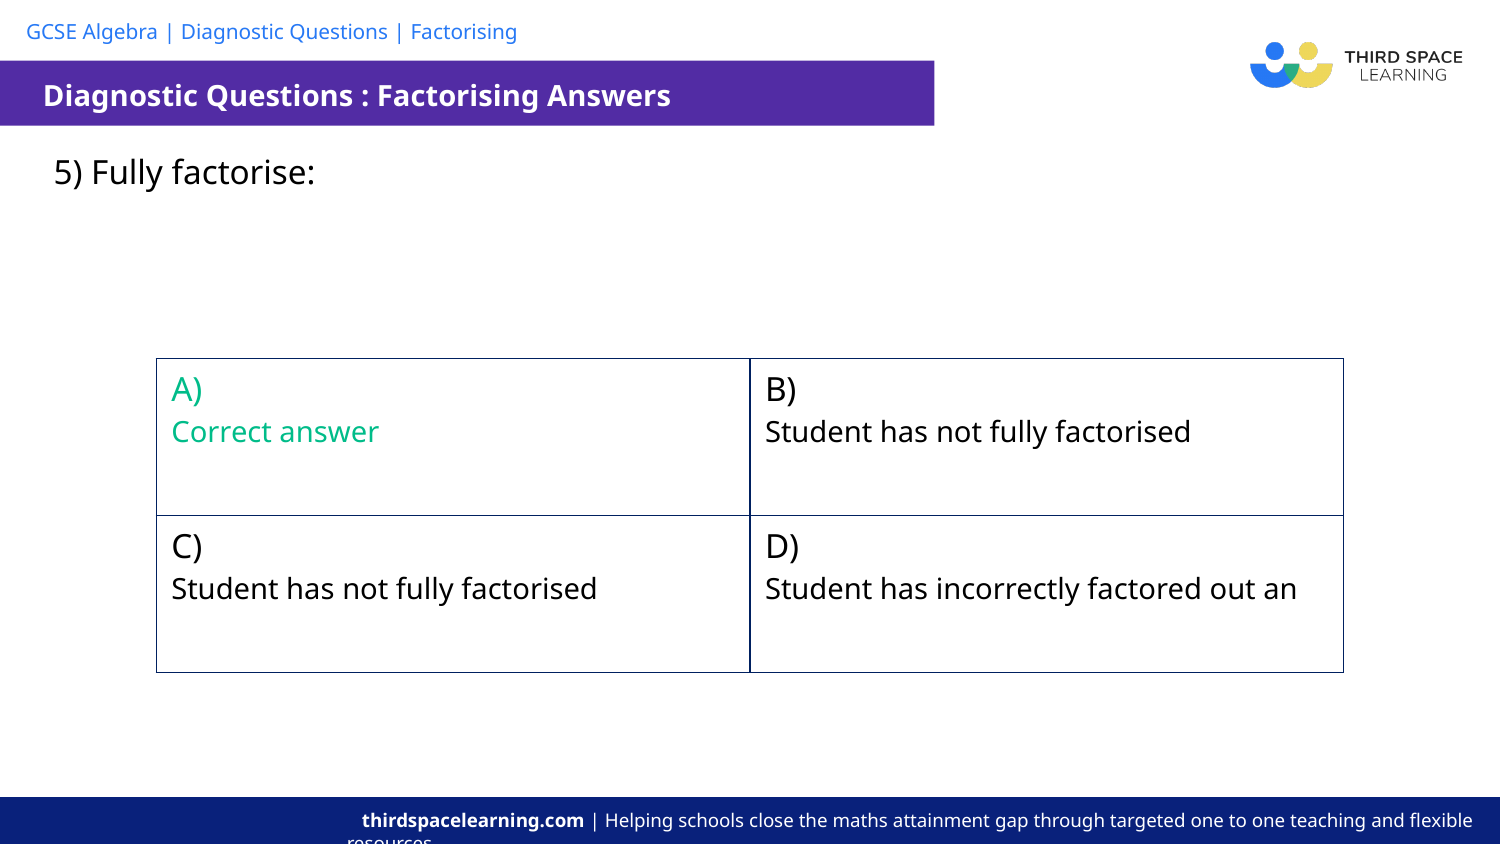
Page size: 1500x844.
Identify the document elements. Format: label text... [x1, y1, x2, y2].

picture [1250, 33, 1465, 99]
text_box Diagnostic Questions : Factorising Answers [27, 61, 849, 127]
